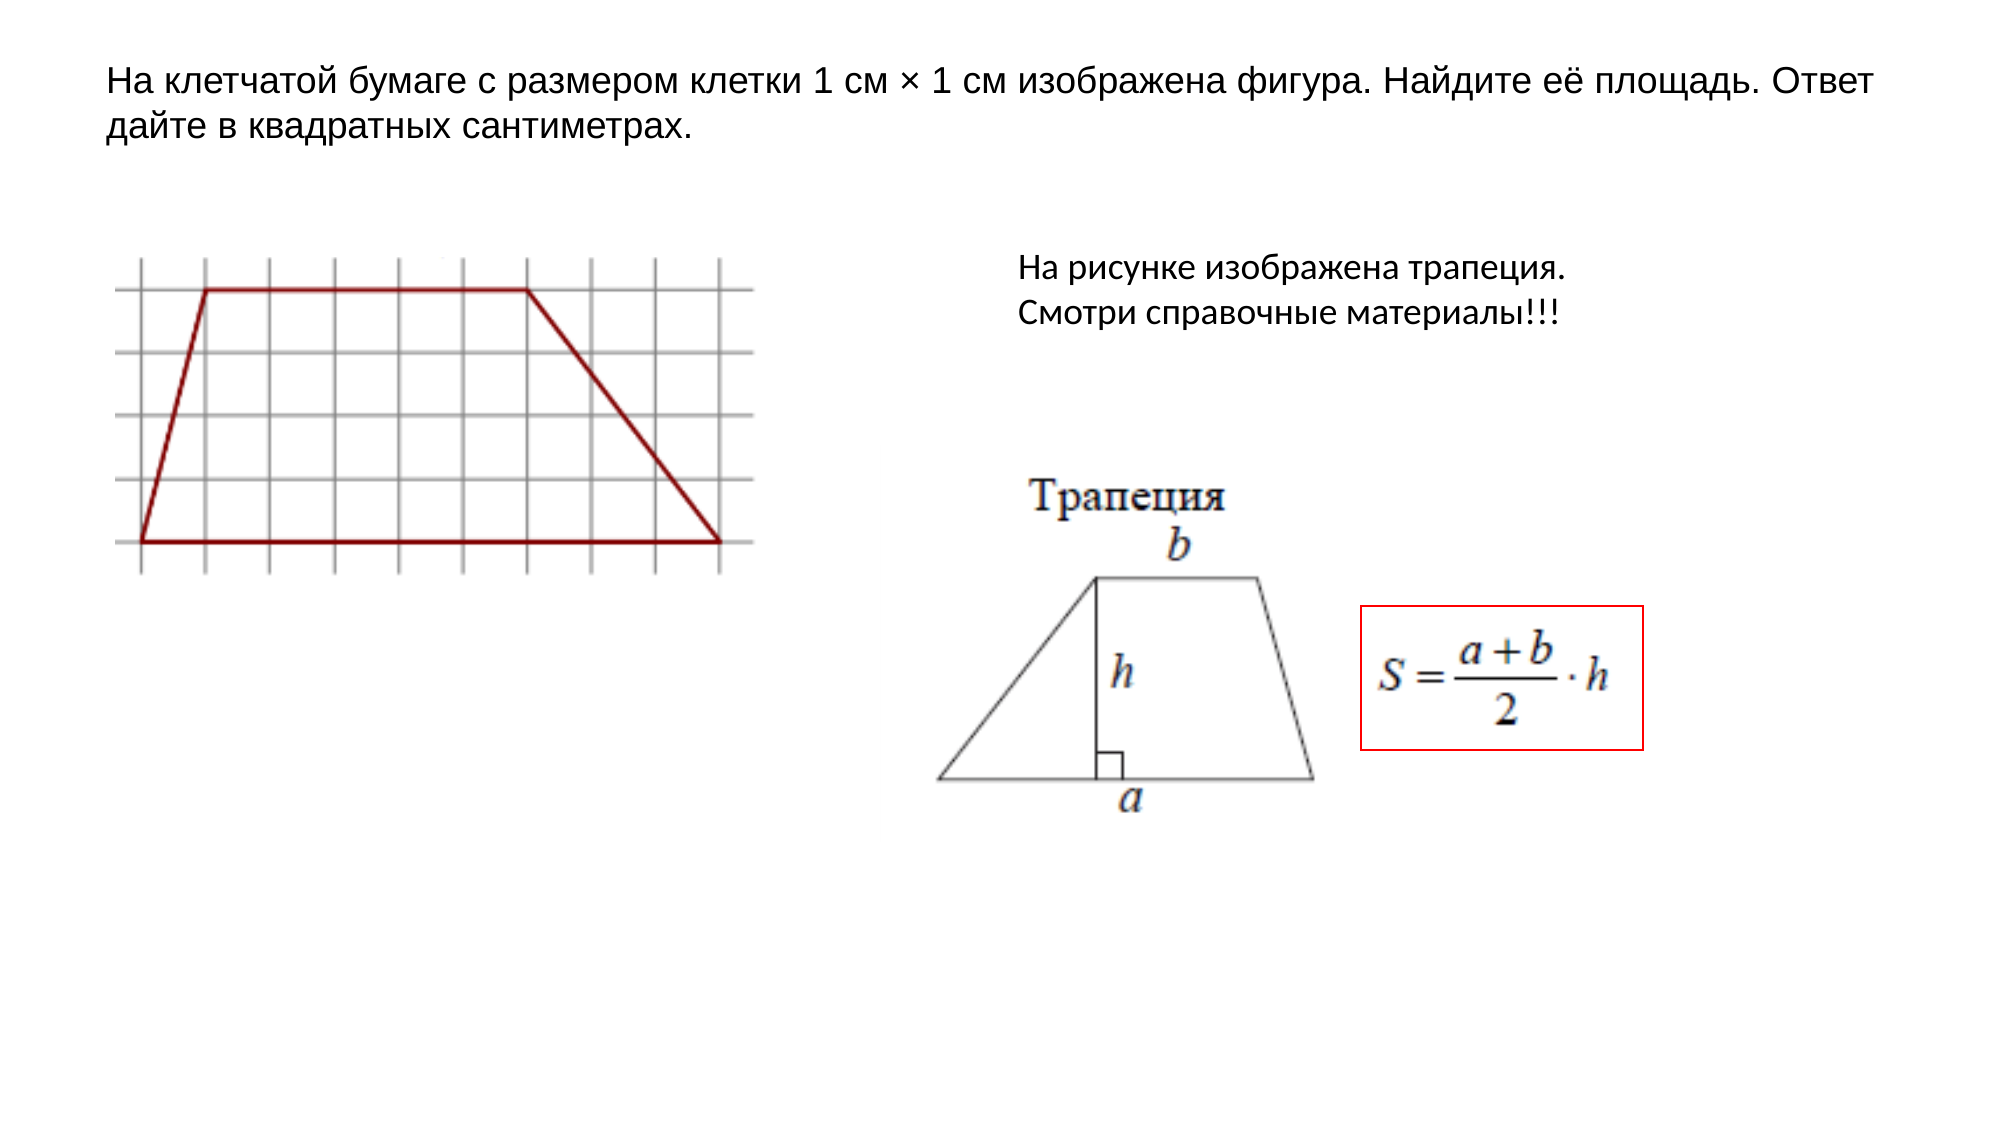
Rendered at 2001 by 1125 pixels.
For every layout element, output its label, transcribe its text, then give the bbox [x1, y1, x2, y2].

text_box На клетчатой бумаге с размером клетки 1 см × 1 см изображена фигура. Найдите её площадь. Ответ дайте в квадратных сантиметрах. [91, 48, 1931, 154]
picture [115, 257, 758, 592]
text_box На рисунке изображена трапеция. Смотри справочные материалы!!! [1003, 234, 1591, 340]
picture [879, 445, 1685, 842]
